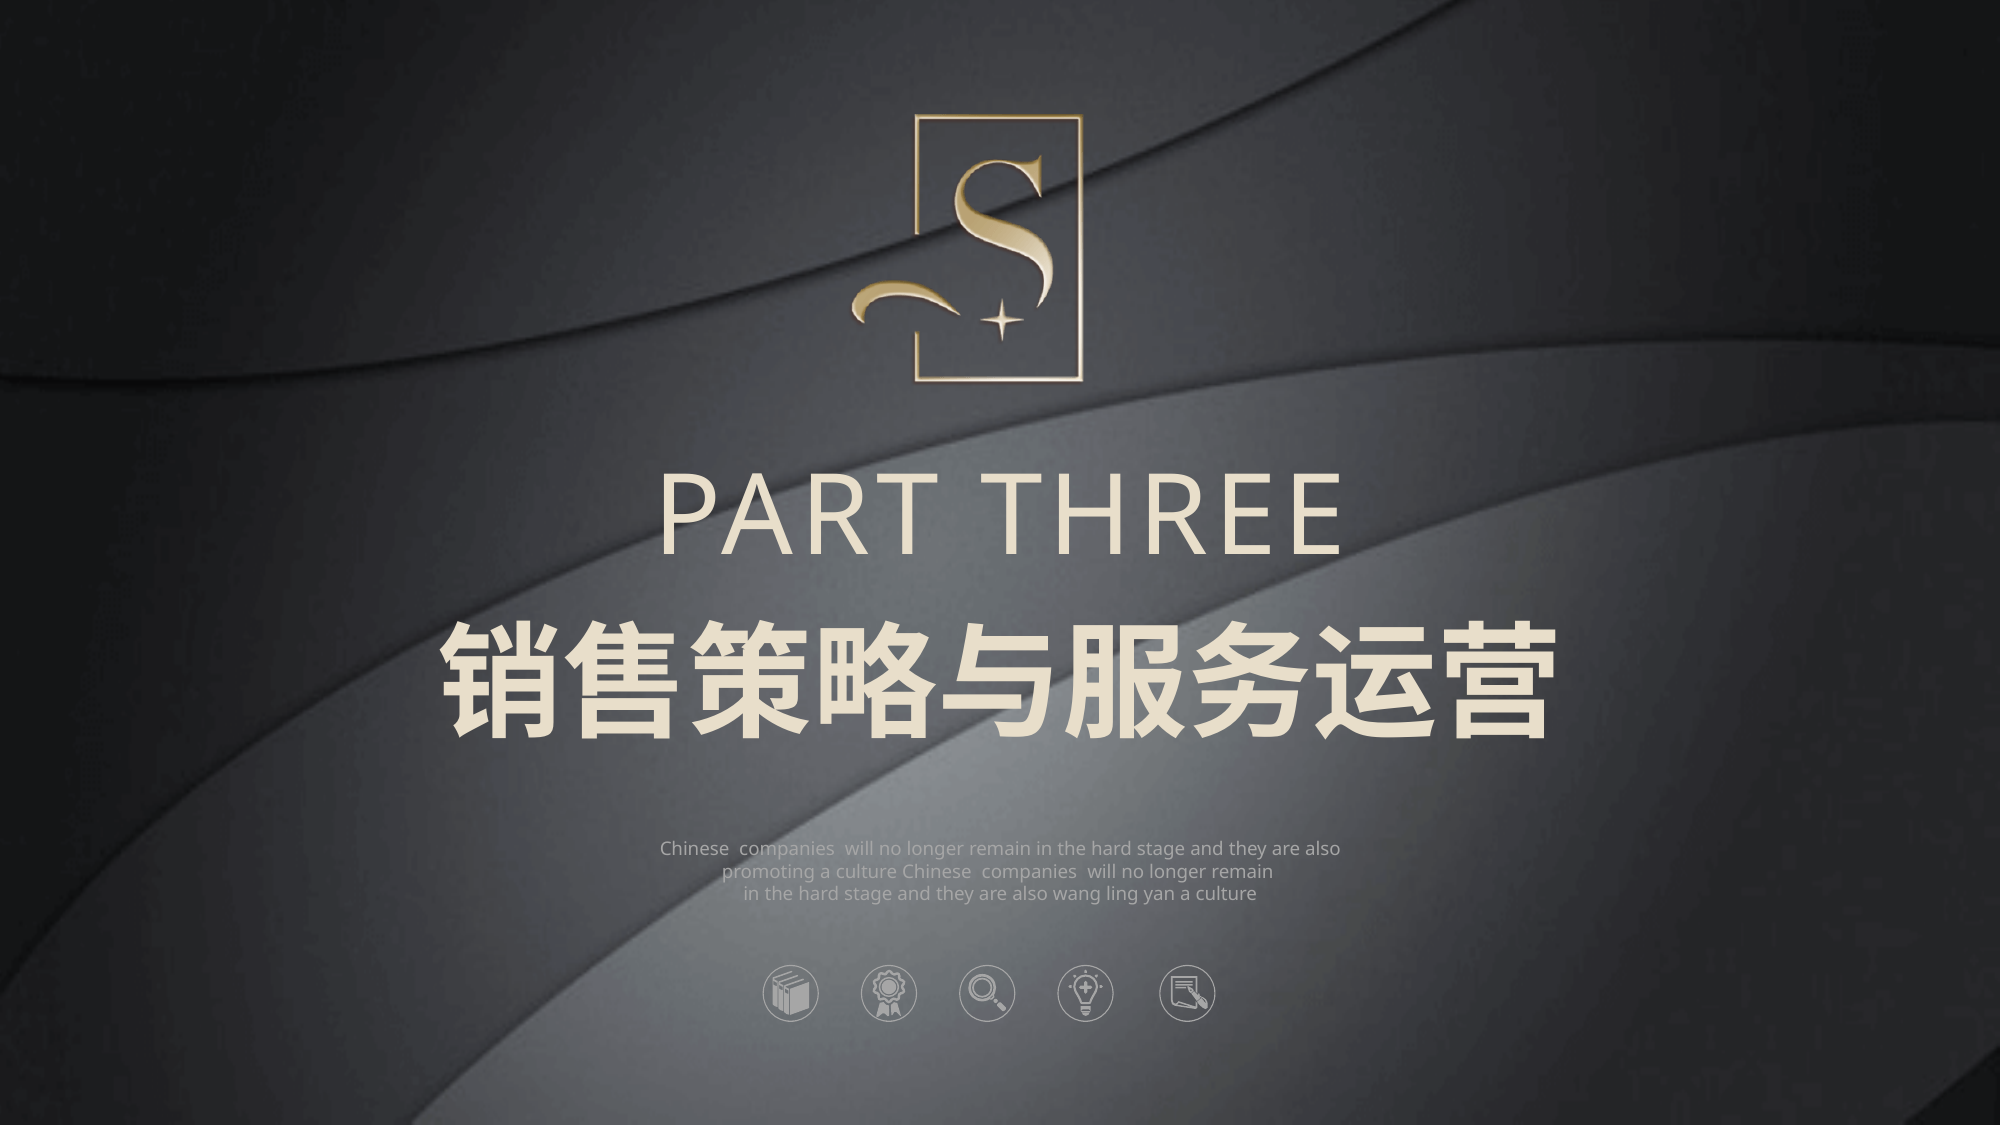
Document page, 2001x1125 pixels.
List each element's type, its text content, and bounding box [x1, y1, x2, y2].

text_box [1159, 964, 1216, 1022]
text_box Chinese companies will no longer remain in the hard stage and they are also promoting a culture Chinese companies will no longer remain in the hard stage and they are also wang ling yan a culture [624, 829, 1375, 912]
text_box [1057, 964, 1114, 1022]
text_box 销售策略与服务运营 [295, 595, 1705, 760]
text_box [959, 964, 1016, 1022]
picture [0, 0, 2000, 1125]
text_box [762, 964, 819, 1022]
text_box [860, 964, 918, 1022]
text_box PART THREE [584, 434, 1416, 585]
